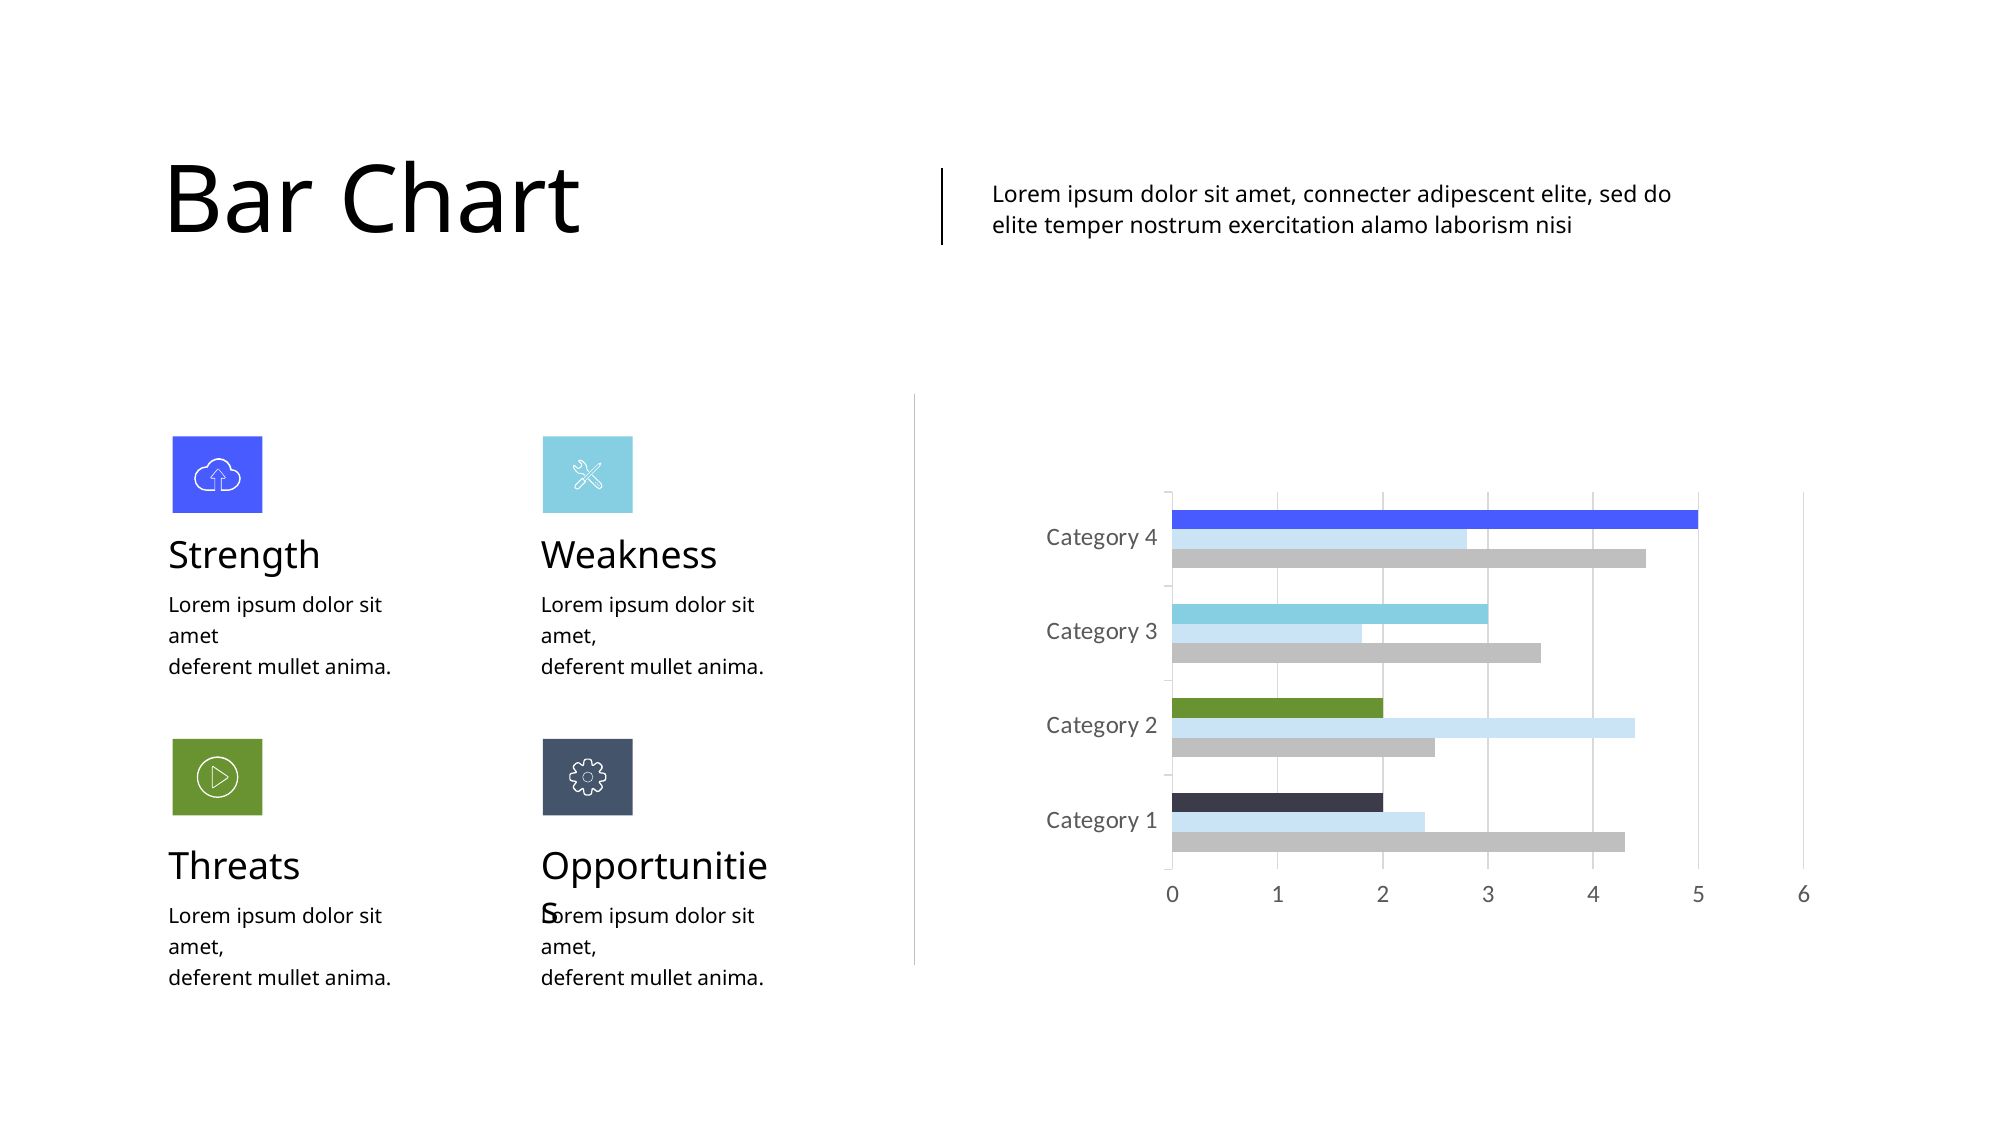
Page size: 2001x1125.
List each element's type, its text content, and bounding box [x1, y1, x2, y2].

text_box [569, 758, 607, 796]
text_box Strength [153, 525, 487, 584]
text_box Threats [153, 836, 487, 895]
text_box [194, 458, 241, 491]
text_box Weakness [526, 525, 769, 577]
text_box Lorem ipsum dolor sit amet, deferent mullet anima. [526, 888, 799, 998]
text_box Lorem ipsum dolor sit amet deferent mullet anima. [153, 577, 427, 687]
text_box Lorem ipsum dolor sit amet, deferent mullet anima. [526, 577, 799, 687]
text_box [542, 738, 634, 816]
text_box [172, 738, 263, 816]
chart [1030, 483, 1827, 918]
text_box Opportunities [526, 836, 788, 888]
text_box [196, 756, 239, 798]
text_box [542, 435, 634, 514]
text_box Bar Chart [147, 150, 788, 259]
text_box Lorem ipsum dolor sit amet, connecter adipescent elite, sed do elite temper nostrum exercitation alamo laborism nisi [977, 168, 1719, 246]
text_box Lorem ipsum dolor sit amet, deferent mullet anima. [153, 888, 427, 998]
text_box [573, 459, 603, 490]
text_box [172, 435, 263, 514]
